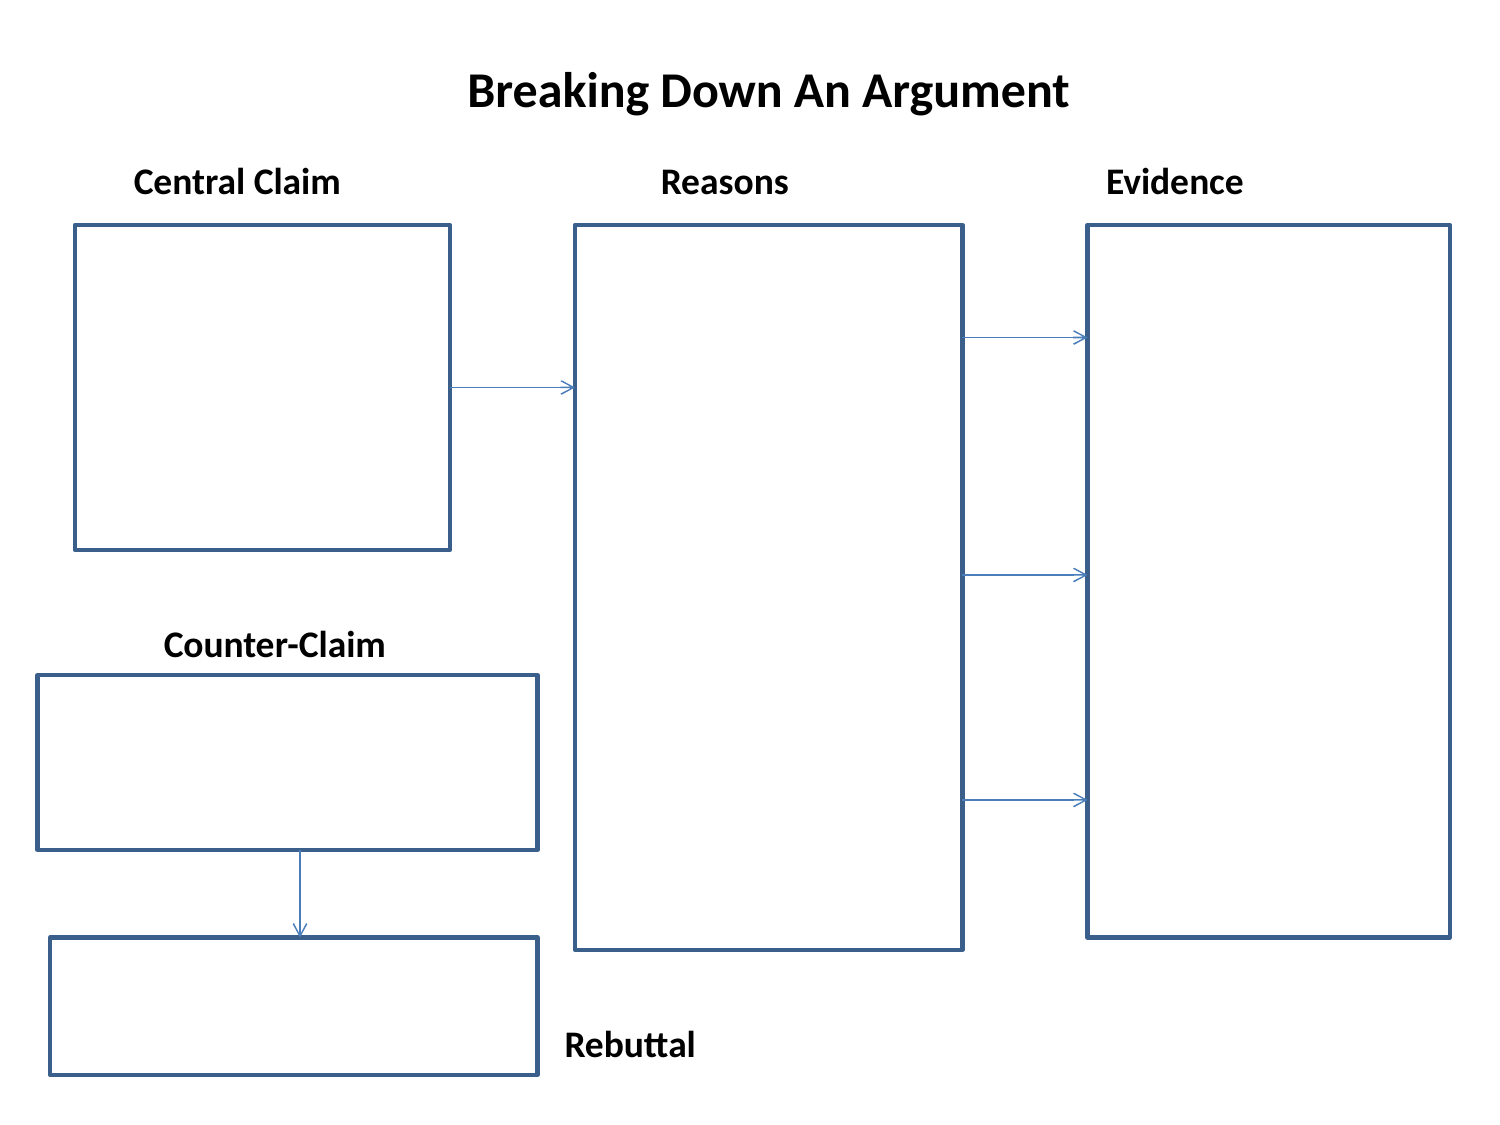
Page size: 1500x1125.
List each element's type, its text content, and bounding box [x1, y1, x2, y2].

text_box [48, 935, 540, 1077]
text_box Rebuttal [549, 1012, 788, 1073]
text_box Evidence [1037, 149, 1313, 210]
text_box Counter-Claim [87, 612, 463, 673]
text_box [35, 673, 540, 852]
text_box Reasons [549, 149, 900, 210]
text_box Central Claim [49, 149, 425, 210]
text_box [573, 223, 965, 952]
text_box [1085, 223, 1452, 940]
text_box [73, 223, 452, 552]
title Breaking Down An Argument [312, 37, 1225, 138]
